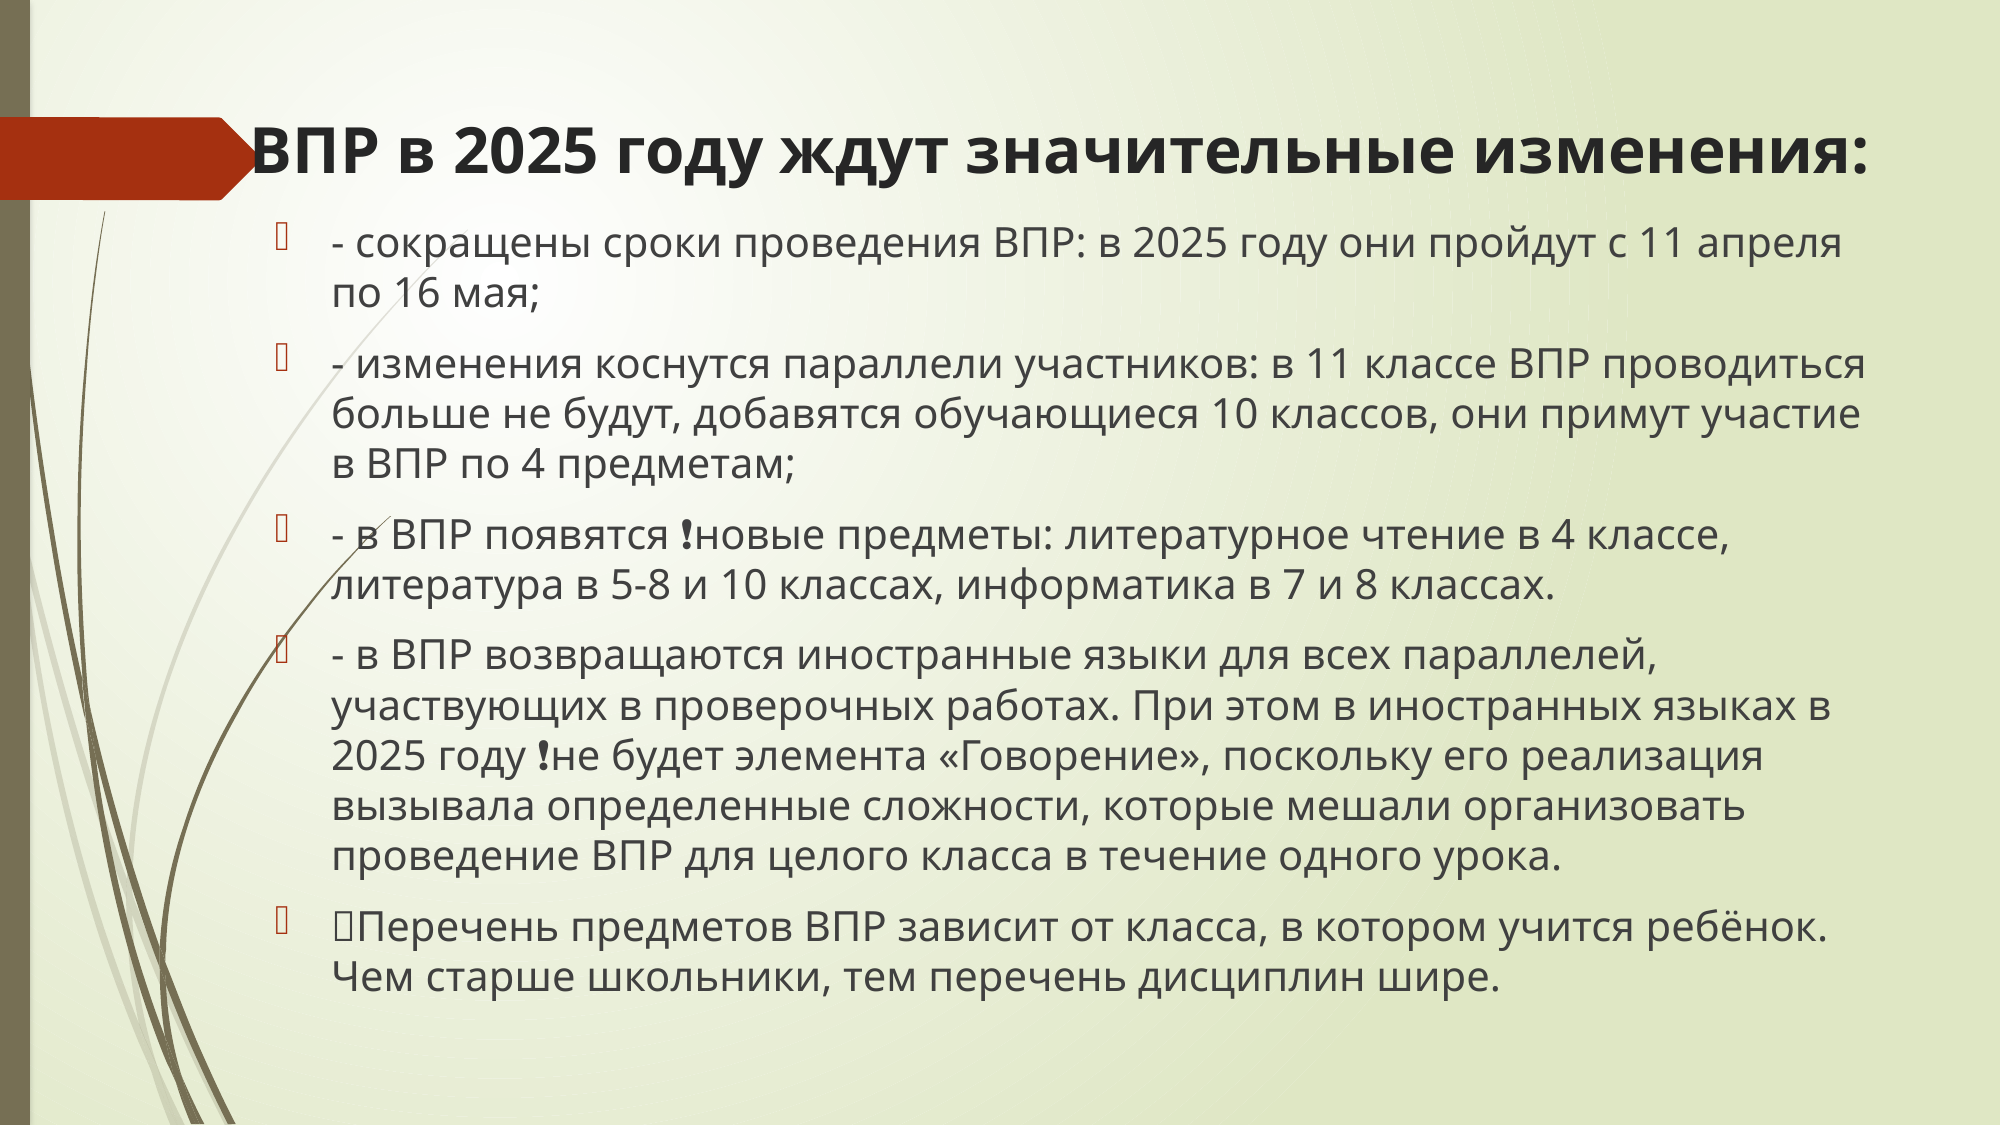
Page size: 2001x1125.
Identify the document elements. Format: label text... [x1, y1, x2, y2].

list - сокращены сроки проведения ВПР: в 2025 году они пройдут с 11 апреля по 16 мая; - изменения коснутся параллели участников: в 11 классе ВПР проводиться больше не будут, добавятся обучающиеся 10 классов, они примут участие в ВПР по 4 предметам; - в ВПР появятся ❗новые предметы: литературное чтение в 4 классе, литература в 5-8 и 10 классах, информатика в 7 и 8 классах. - в ВПР возвращаются иностранные языки для всех параллелей, участвующих в проверочных работах. При этом в иностранных языках в 2025 году ❗не будет элемента «Говорение», поскольку его реализация вызывала определенные сложности, которые мешали организовать проведение ВПР для целого класса в течение одного урока. ✅Перечень предметов ВПР зависит от класса, в котором учится ребёнок. Чем старше школьники, тем перечень дисциплин шире. [259, 208, 1888, 1073]
title ВПР в 2025 году ждут значительные изменения: [235, 102, 1953, 274]
